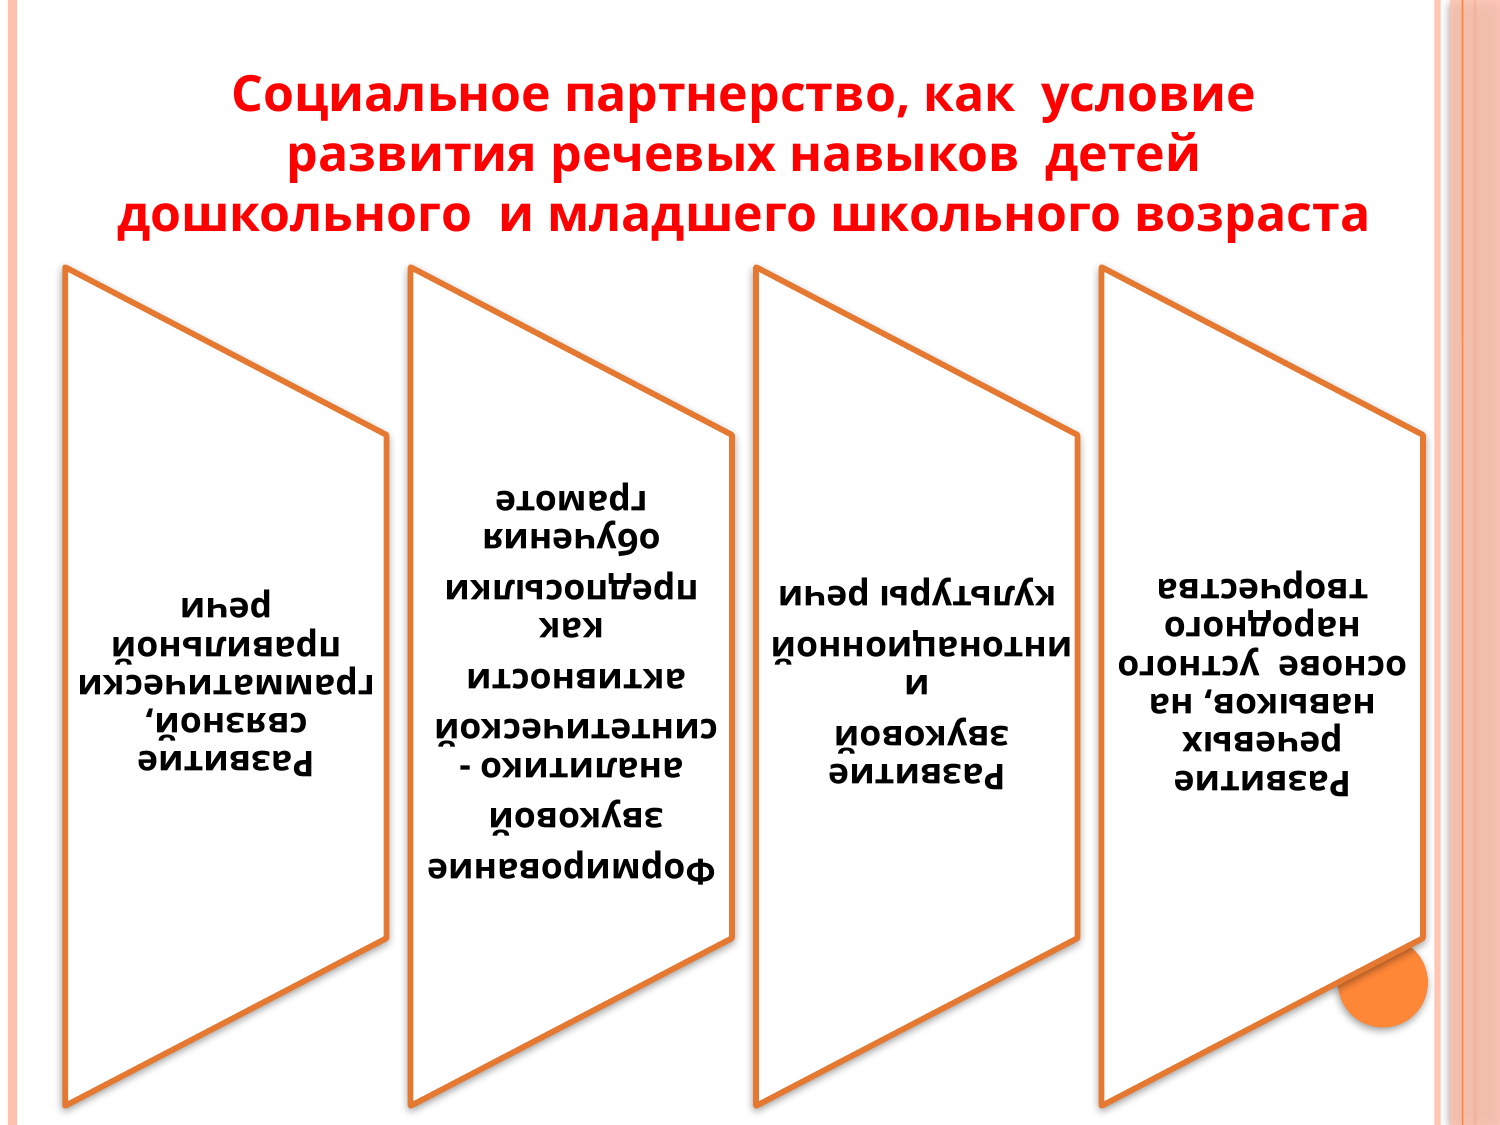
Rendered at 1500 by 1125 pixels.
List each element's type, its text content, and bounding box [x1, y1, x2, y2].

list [64, 266, 1424, 1107]
text_box Социальное партнерство, как условие развития речевых навыков детей дошкольного и младшего школьного возраста [88, 54, 1400, 250]
